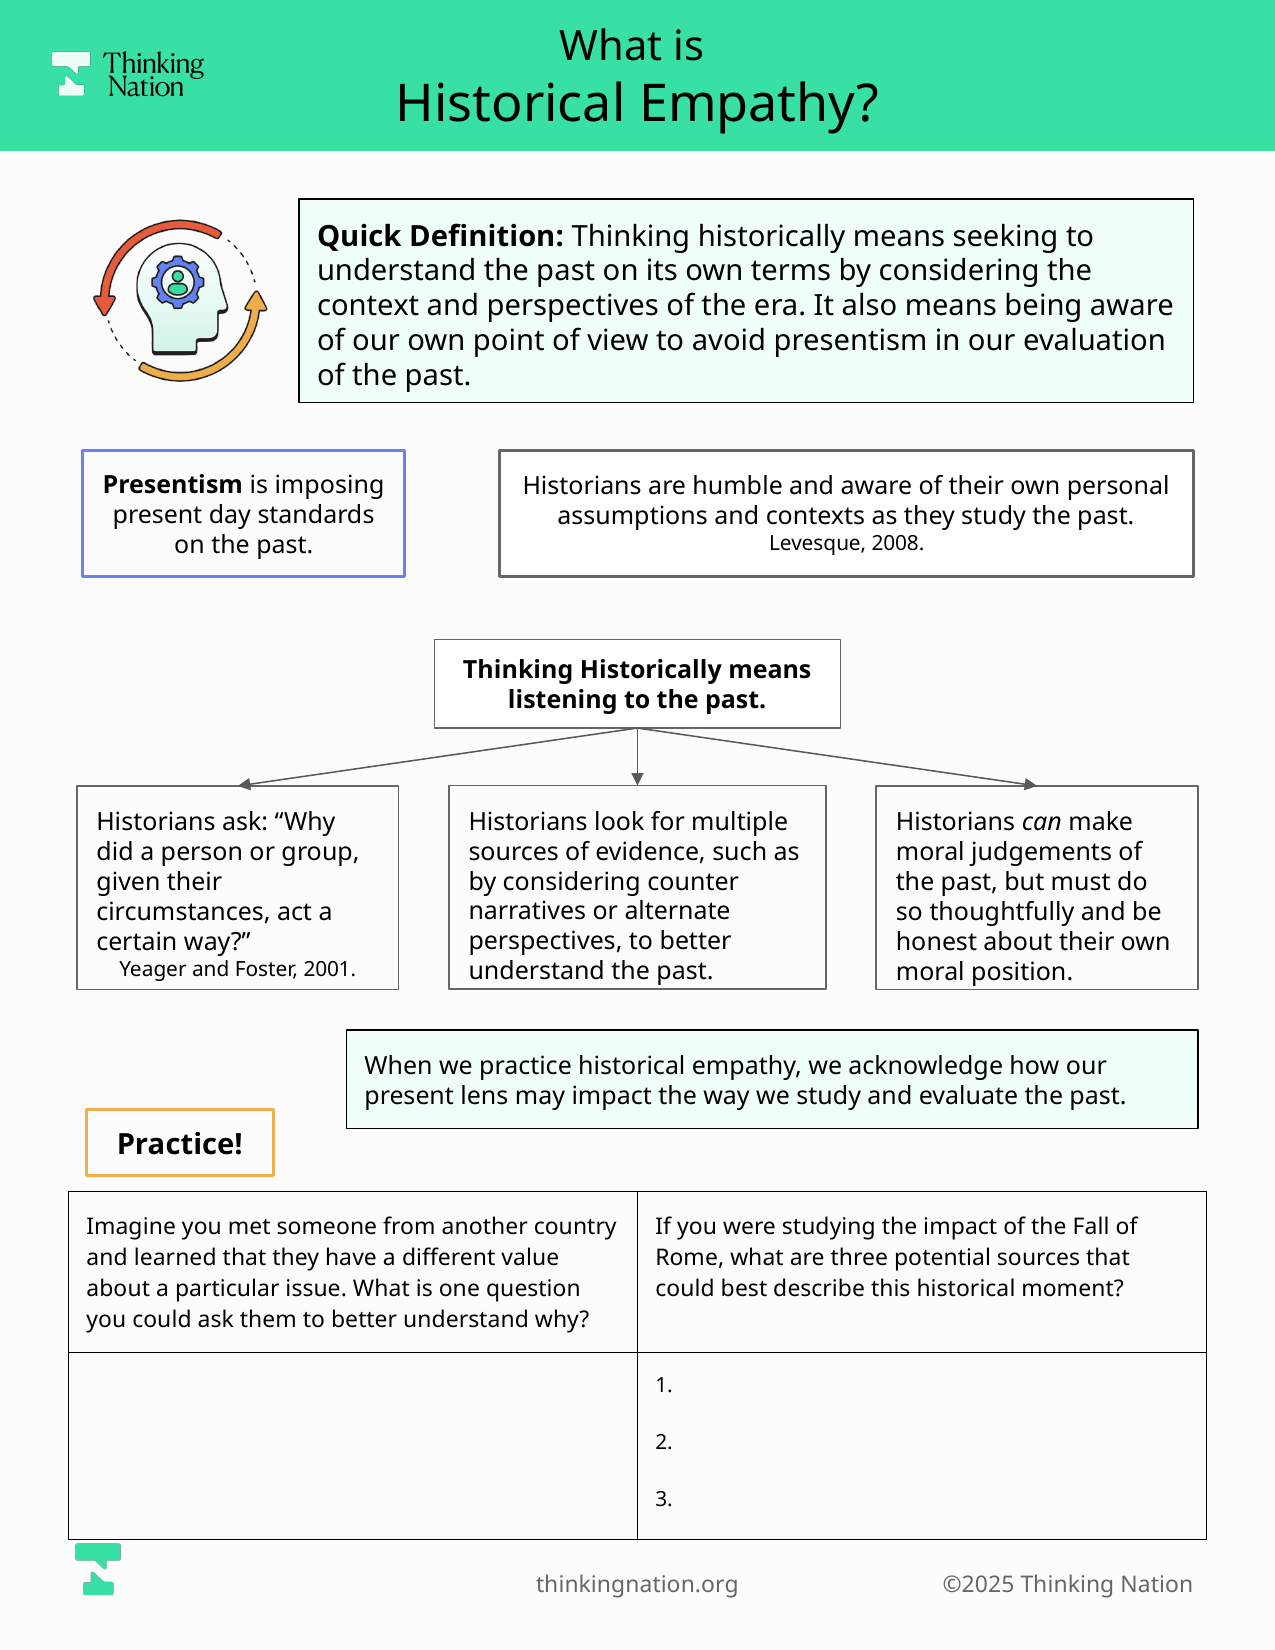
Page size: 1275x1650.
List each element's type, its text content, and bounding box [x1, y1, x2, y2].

text_box thinkingnation.org [486, 1553, 789, 1605]
text_box Historians can make moral judgements of the past, but must do so thoughtfully and be honest about their own moral position. [876, 785, 1198, 990]
text_box Quick Definition: Thinking historically means seeking to understand the past on its own terms by considering the context and perspectives of the era. It also means being aware of our own point of view to avoid presentism in our evaluation of the past. [299, 198, 1194, 403]
text_box Practice! [86, 1109, 274, 1176]
text_box Thinking Historically means listening to the past. [434, 639, 841, 726]
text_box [237, 727, 635, 787]
text_box Historians are humble and aware of their own personal assumptions and contexts as they study the past. Levesque, 2008. [499, 450, 1194, 577]
table_header If you were studying the impact of the Fall of Rome, what are three potential sources that could best describe this historical moment? [638, 1192, 1206, 1352]
text_box When we practice historical empathy, we acknowledge how our present lens may impact the way we study and evaluate the past. [346, 1030, 1198, 1129]
text_box Presentism is imposing present day standards on the past. [82, 450, 405, 577]
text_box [638, 727, 1038, 787]
table_cell 1. 2. 3. [638, 1353, 1206, 1539]
table_header Imagine you met someone from another country and learned that they have a different value about a particular issue. What is one question you could ask them to better understand why? [69, 1192, 637, 1352]
text_box Historians ask: “Why did a person or group, given their circumstances, act a certain way?” Yeager and Foster, 2001. [76, 785, 399, 990]
text_box What is Historical Empathy? [0, 0, 1275, 151]
picture [62, 1533, 134, 1605]
text_box ©2025 Thinking Nation [907, 1553, 1210, 1605]
table_cell [69, 1353, 637, 1539]
text_box Historians look for multiple sources of evidence, such as by considering counter narratives or alternate perspectives, to better understand the past. [448, 796, 826, 989]
picture [35, 37, 210, 110]
picture [77, 198, 282, 403]
